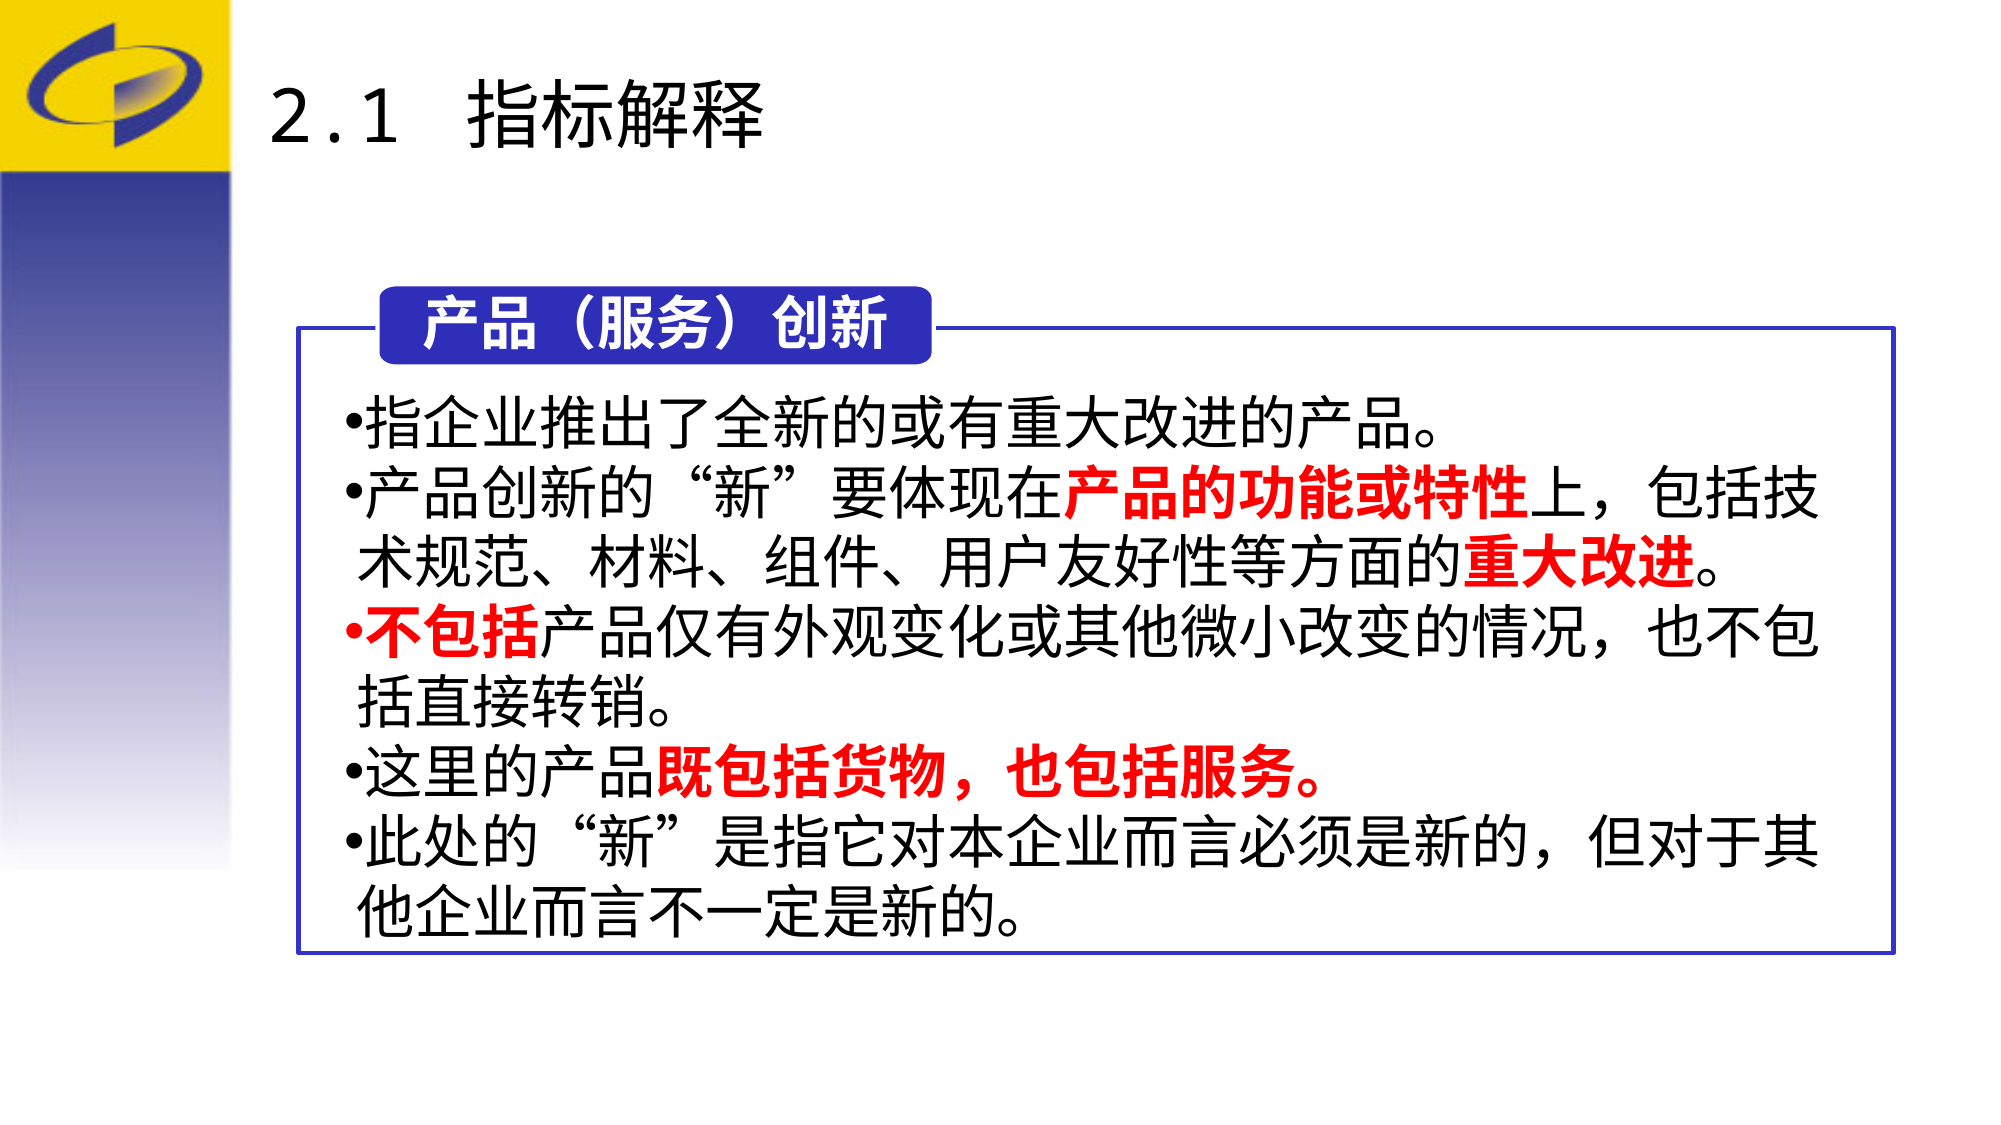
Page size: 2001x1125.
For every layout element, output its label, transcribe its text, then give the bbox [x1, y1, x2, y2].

text_box 指企业推出了全新的或有重大改进的产品。 产品创新的“新”要体现在产品的功能或特性上，包括技术规范、材料、组件、用户友好性等方面的重大改进。 不包括产品仅有外观变化或其他微小改变的情况，也不包括直接转销。 这里的产品既包括货物，也包括服务。 此处的“新”是指它对本企业而言必须是新的，但对于其他企业而言不一定是新的。 [296, 326, 1896, 955]
picture [0, 0, 2000, 1125]
text_box 产品（服务）创新 [375, 282, 936, 369]
title 2.1 指标解释 [252, 39, 1870, 185]
